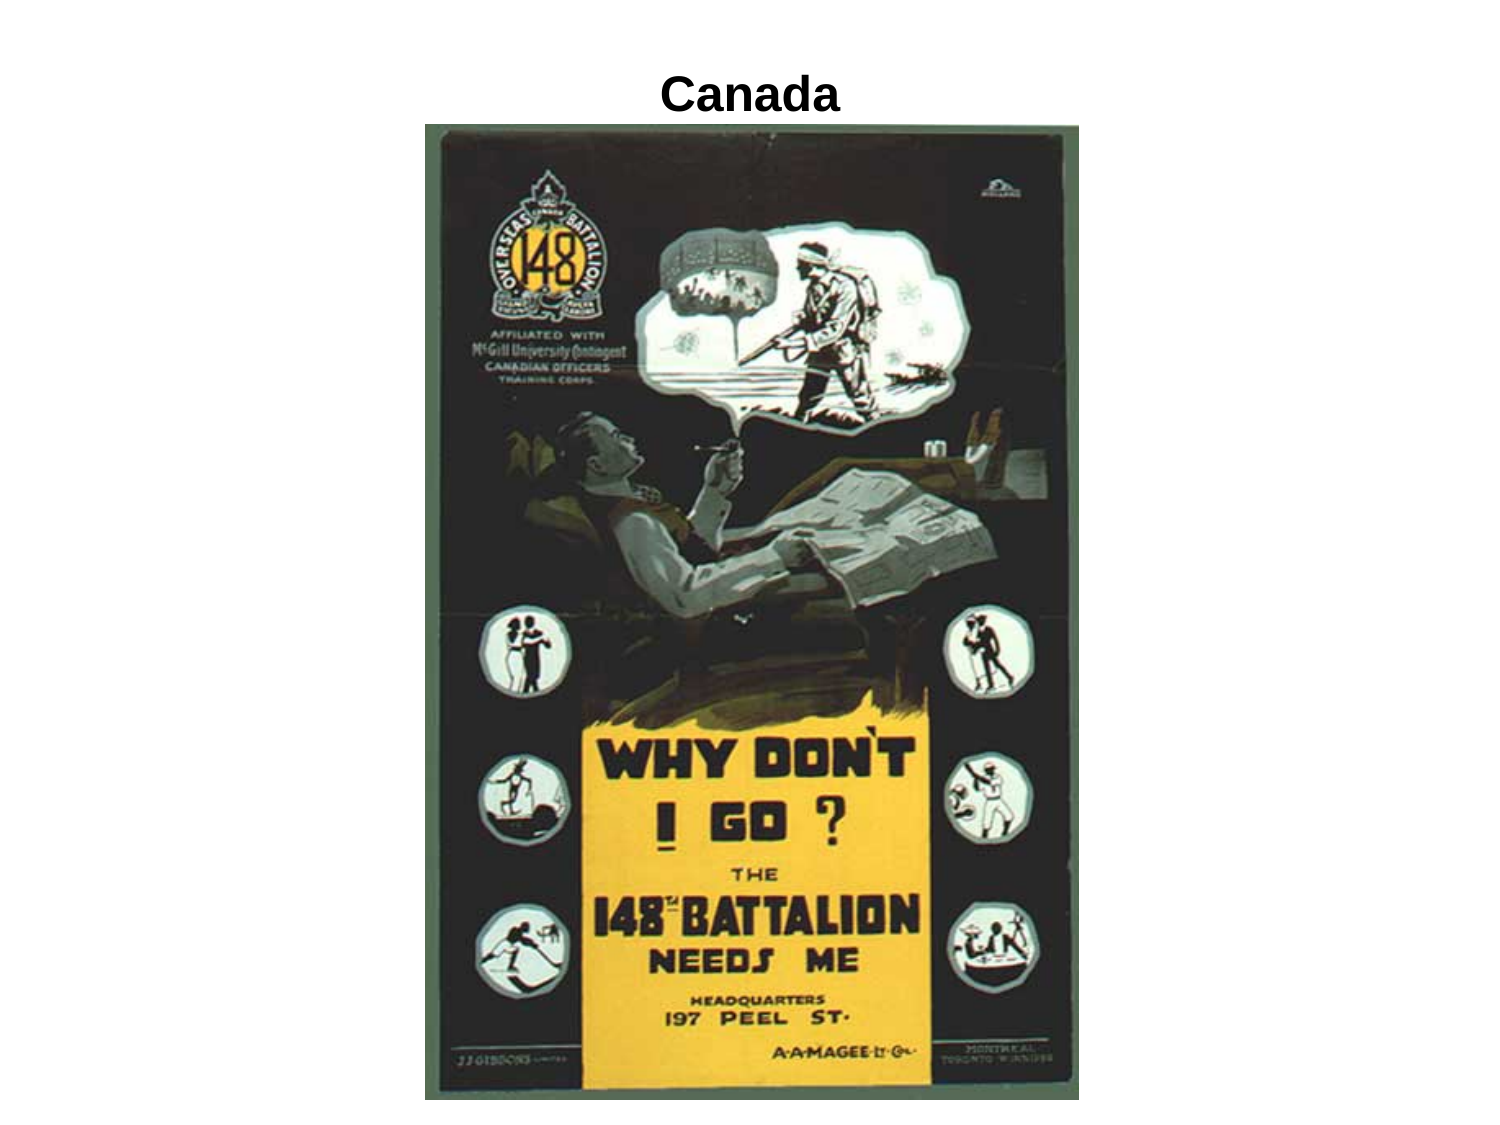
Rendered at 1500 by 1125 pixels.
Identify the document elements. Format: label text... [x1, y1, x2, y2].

title Canada [74, 44, 1426, 138]
picture [424, 124, 1079, 1101]
